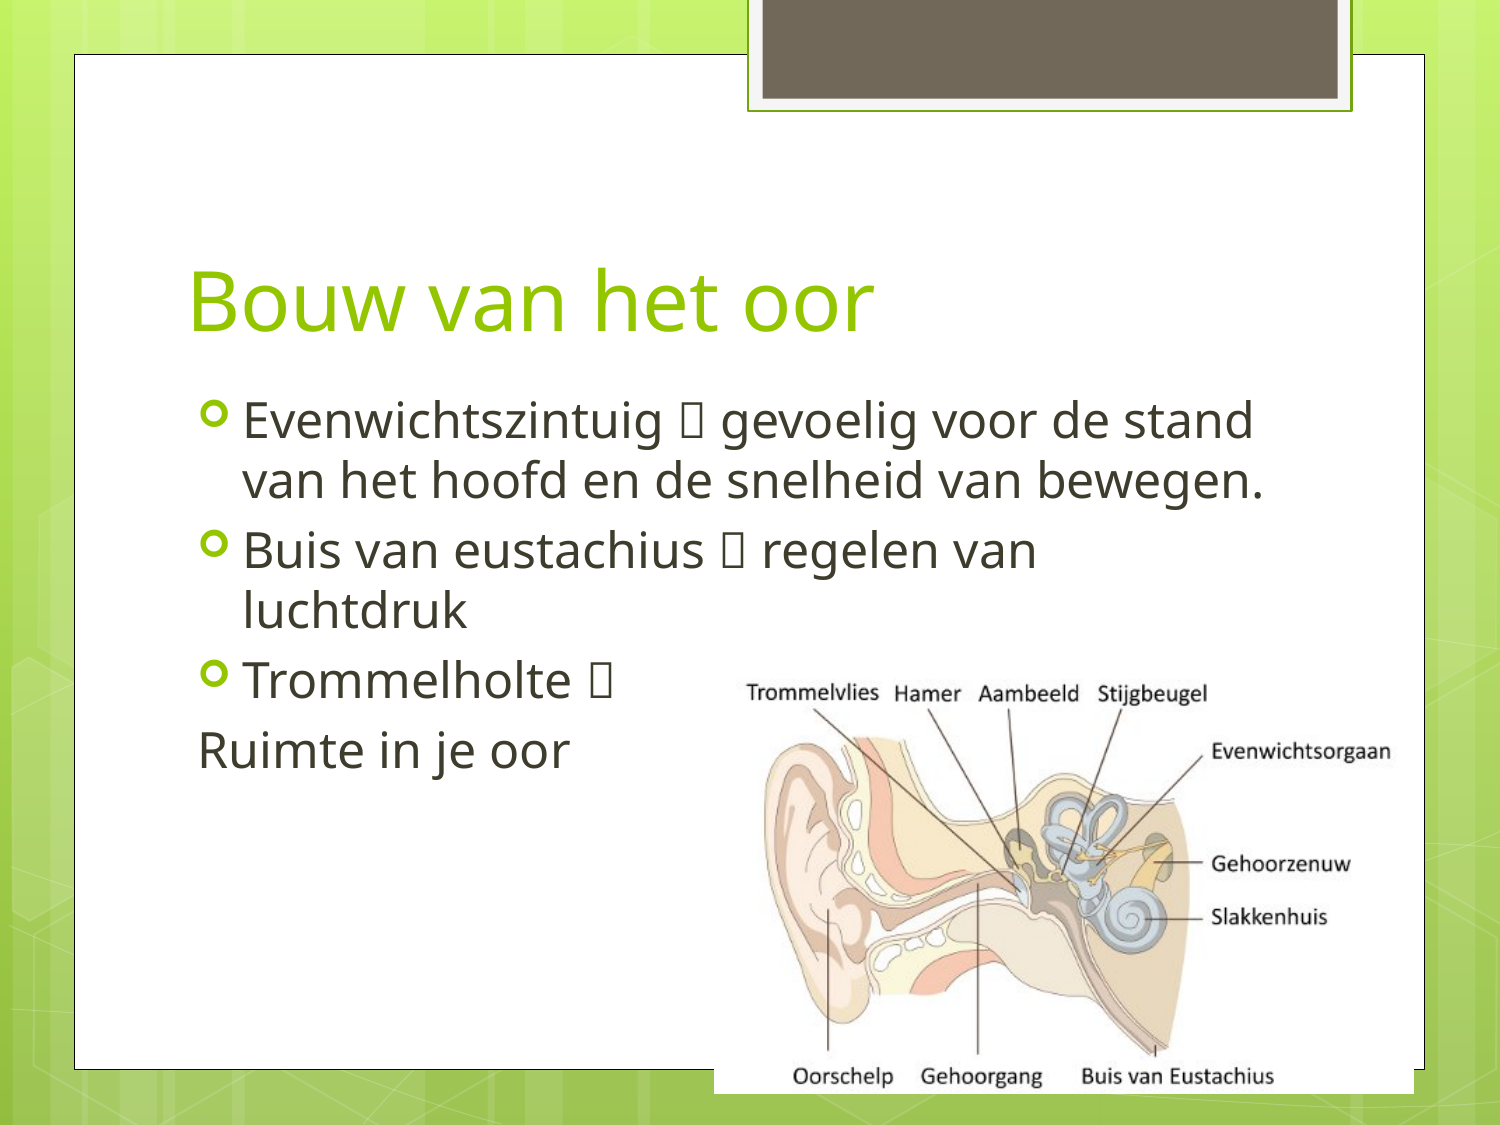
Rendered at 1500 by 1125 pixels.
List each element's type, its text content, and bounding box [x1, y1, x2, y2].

picture [714, 668, 1414, 1094]
list Evenwichtszintuig  gevoelig voor de stand van het hoofd en de snelheid van bewegen. Buis van eustachius  regelen van luchtdruk Trommelholte  Ruimte in je oor [171, 381, 1283, 957]
title Bouw van het oor [171, 168, 1324, 357]
